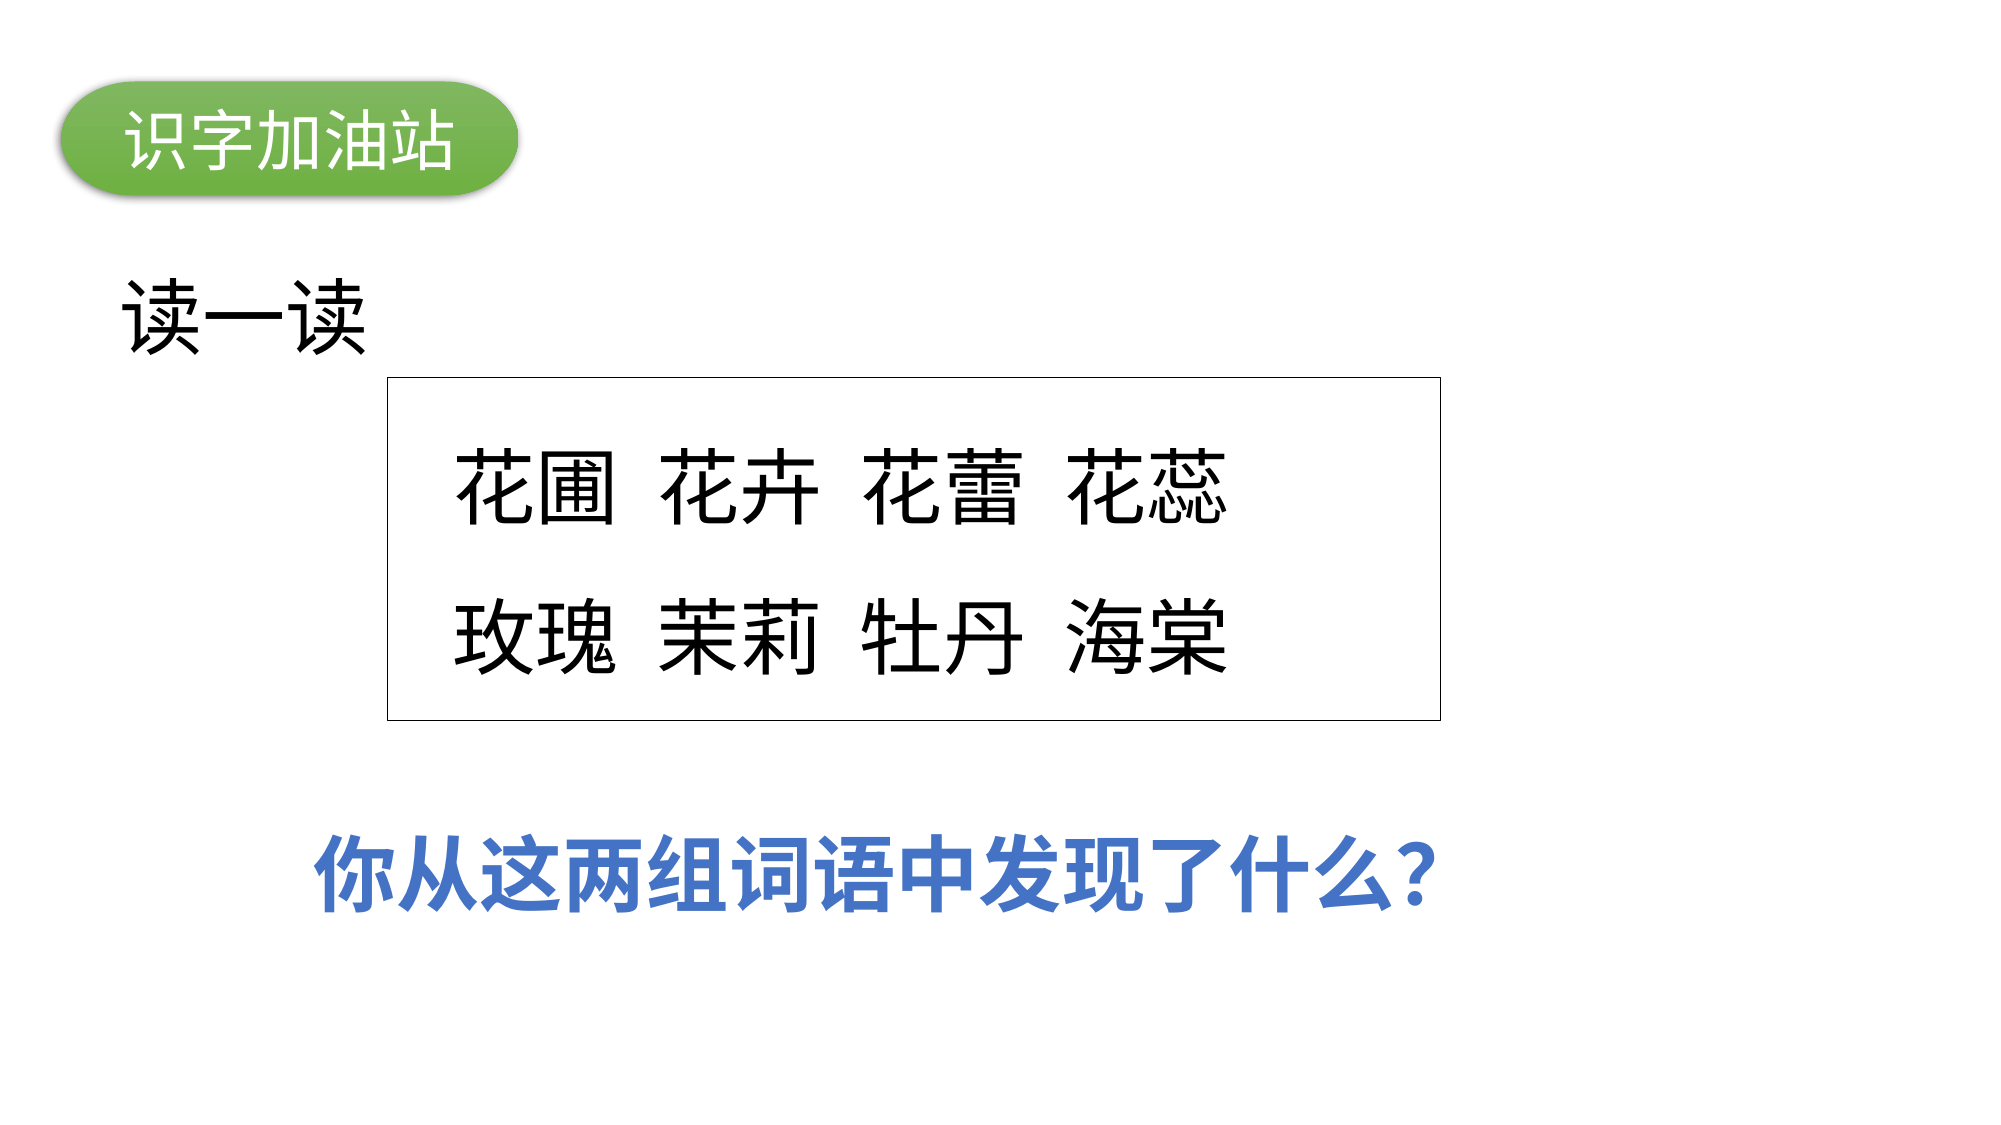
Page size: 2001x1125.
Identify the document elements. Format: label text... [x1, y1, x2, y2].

text_box 读一读 [104, 257, 1376, 373]
text_box 你从这两组词语中发现了什么？ [248, 814, 1580, 930]
text_box 识字加油站 [61, 81, 519, 196]
text_box 花圃 花卉 花蕾 花蕊 玫瑰 茉莉 牡丹 海棠 [387, 377, 1441, 721]
